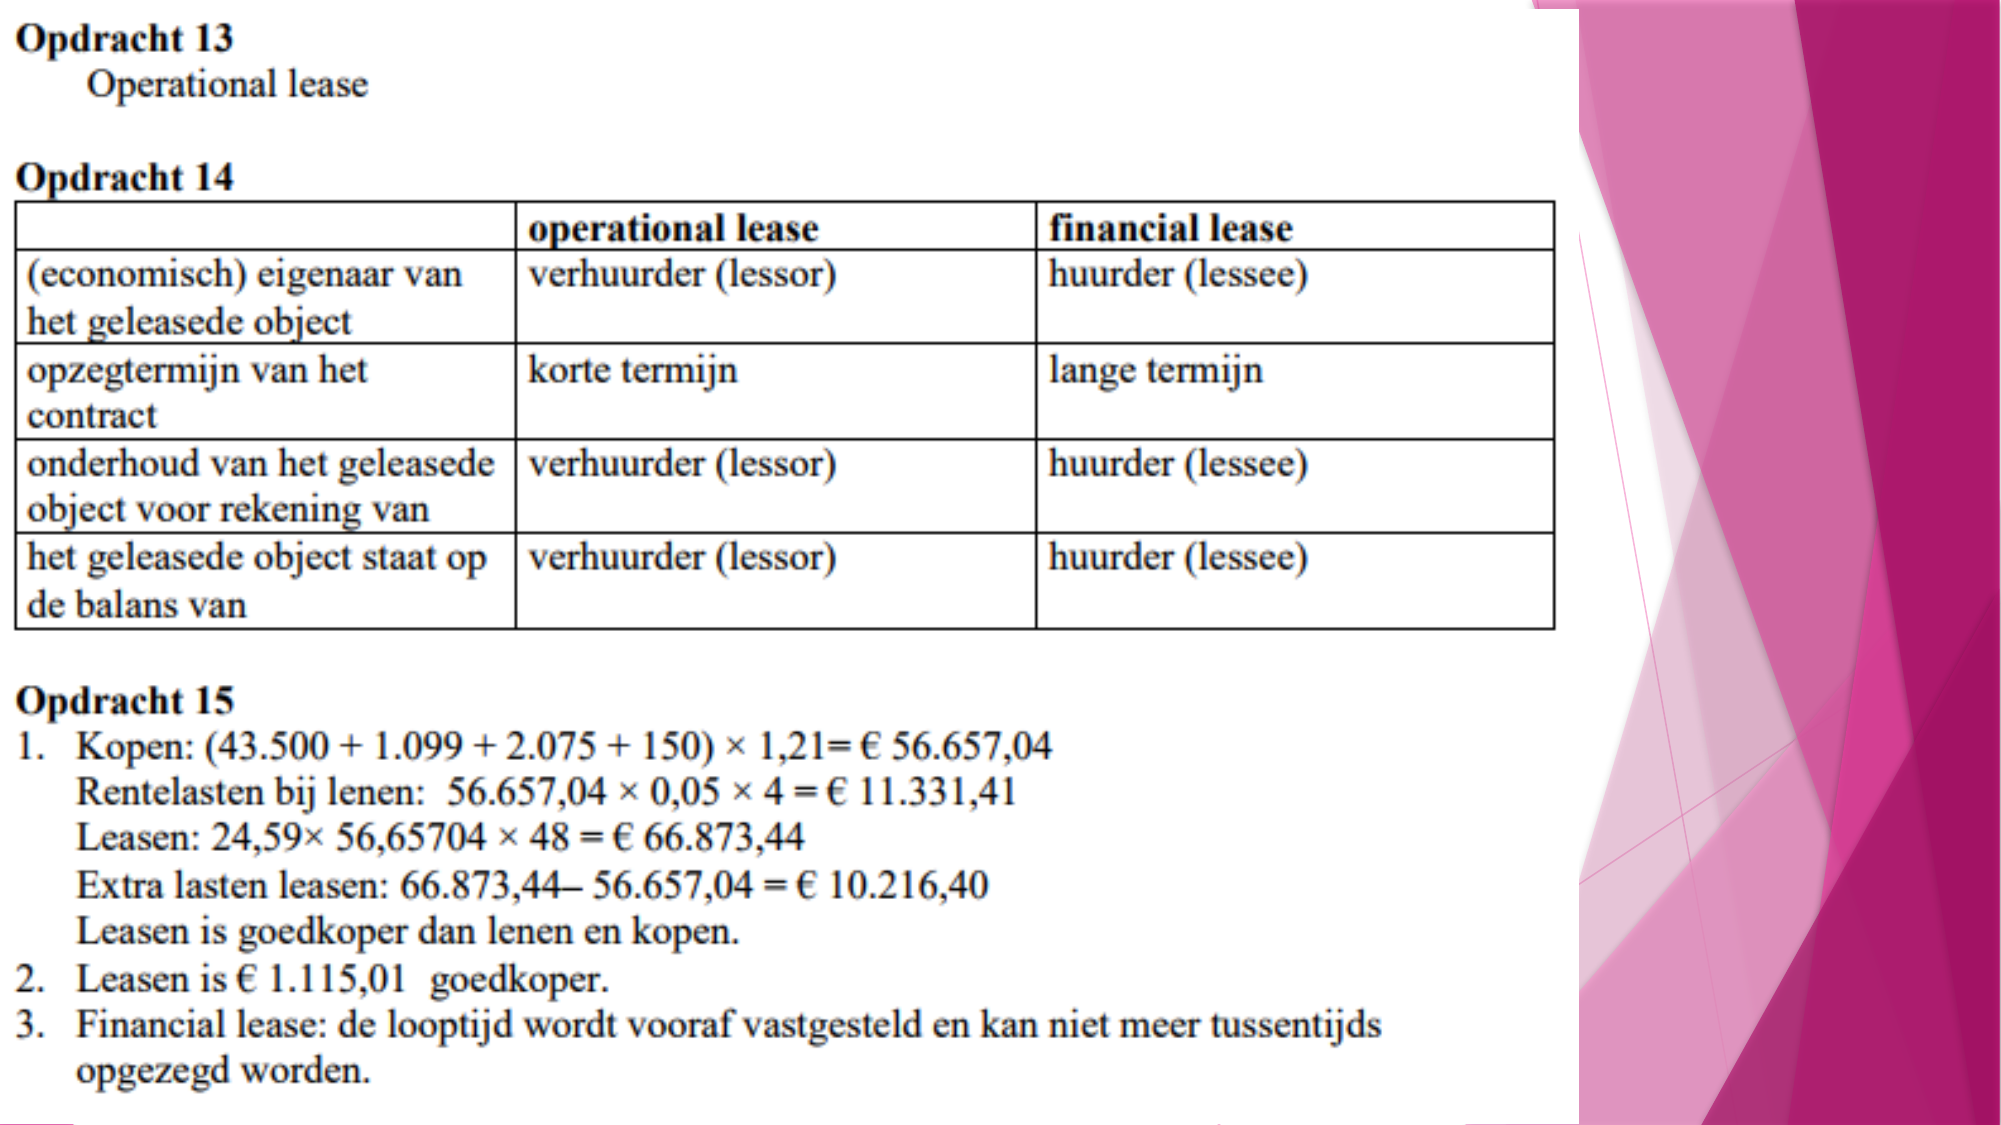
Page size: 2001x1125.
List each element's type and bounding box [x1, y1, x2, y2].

picture [0, 9, 1580, 1125]
